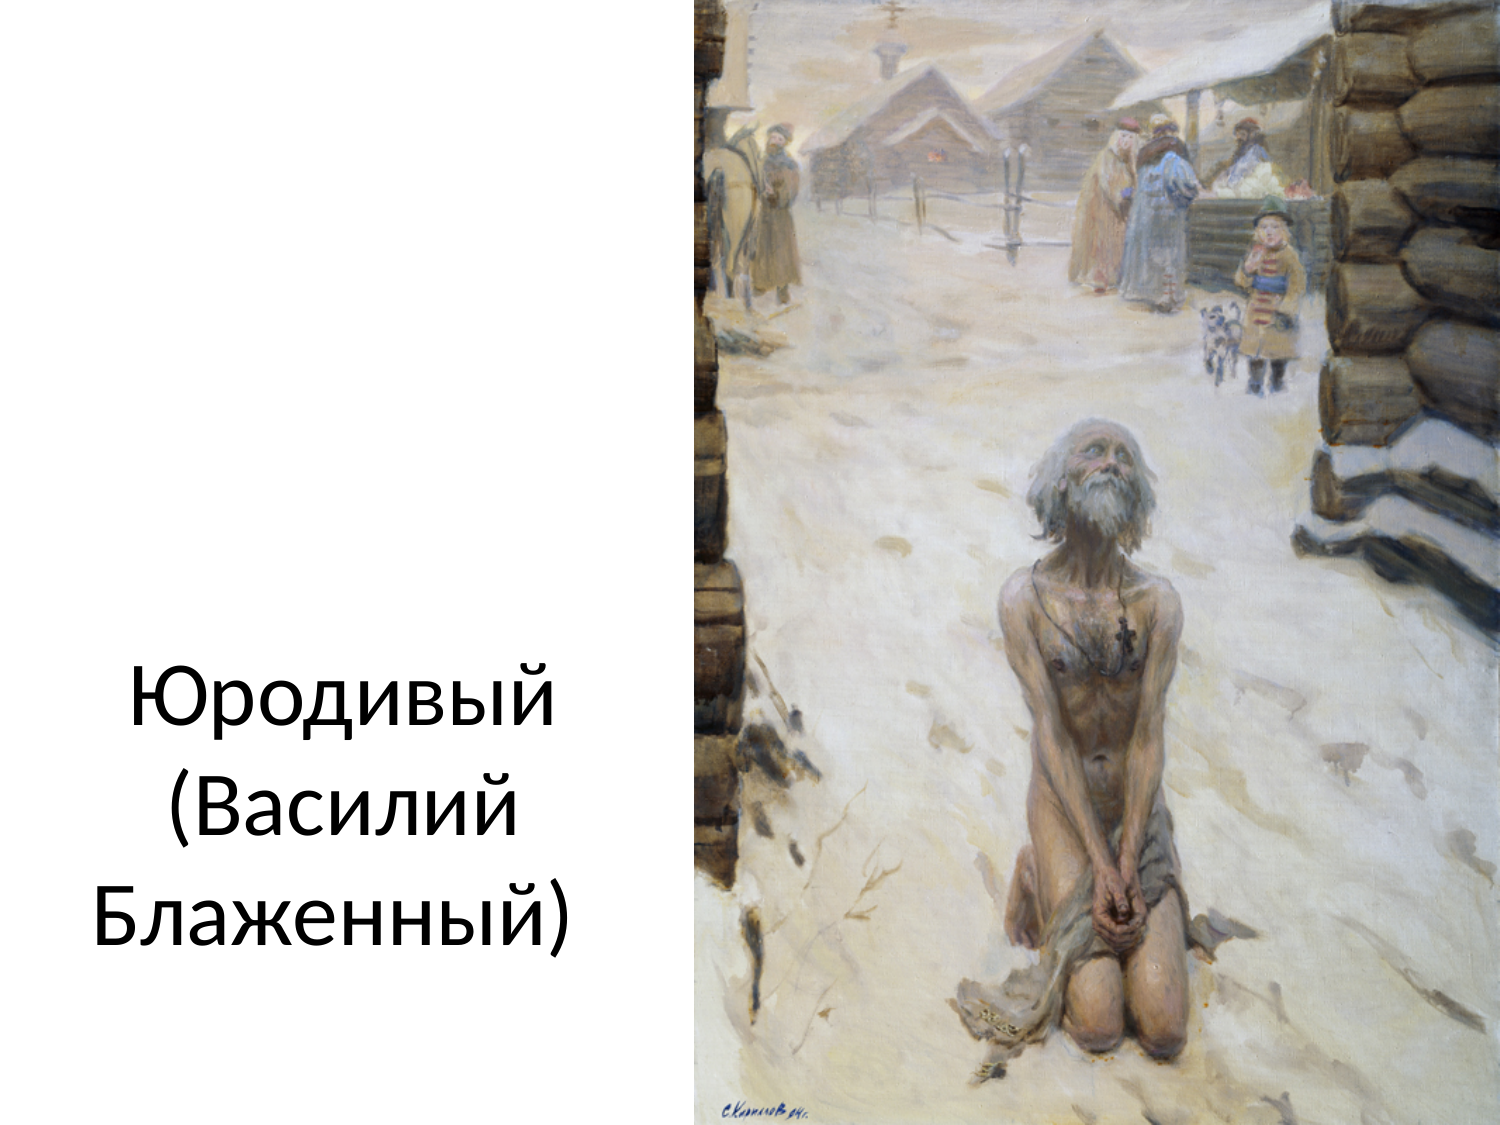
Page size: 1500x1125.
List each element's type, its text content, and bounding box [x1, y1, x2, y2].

picture [694, 0, 1500, 1125]
title Юродивый (Василий Блаженный) [53, 562, 634, 1035]
